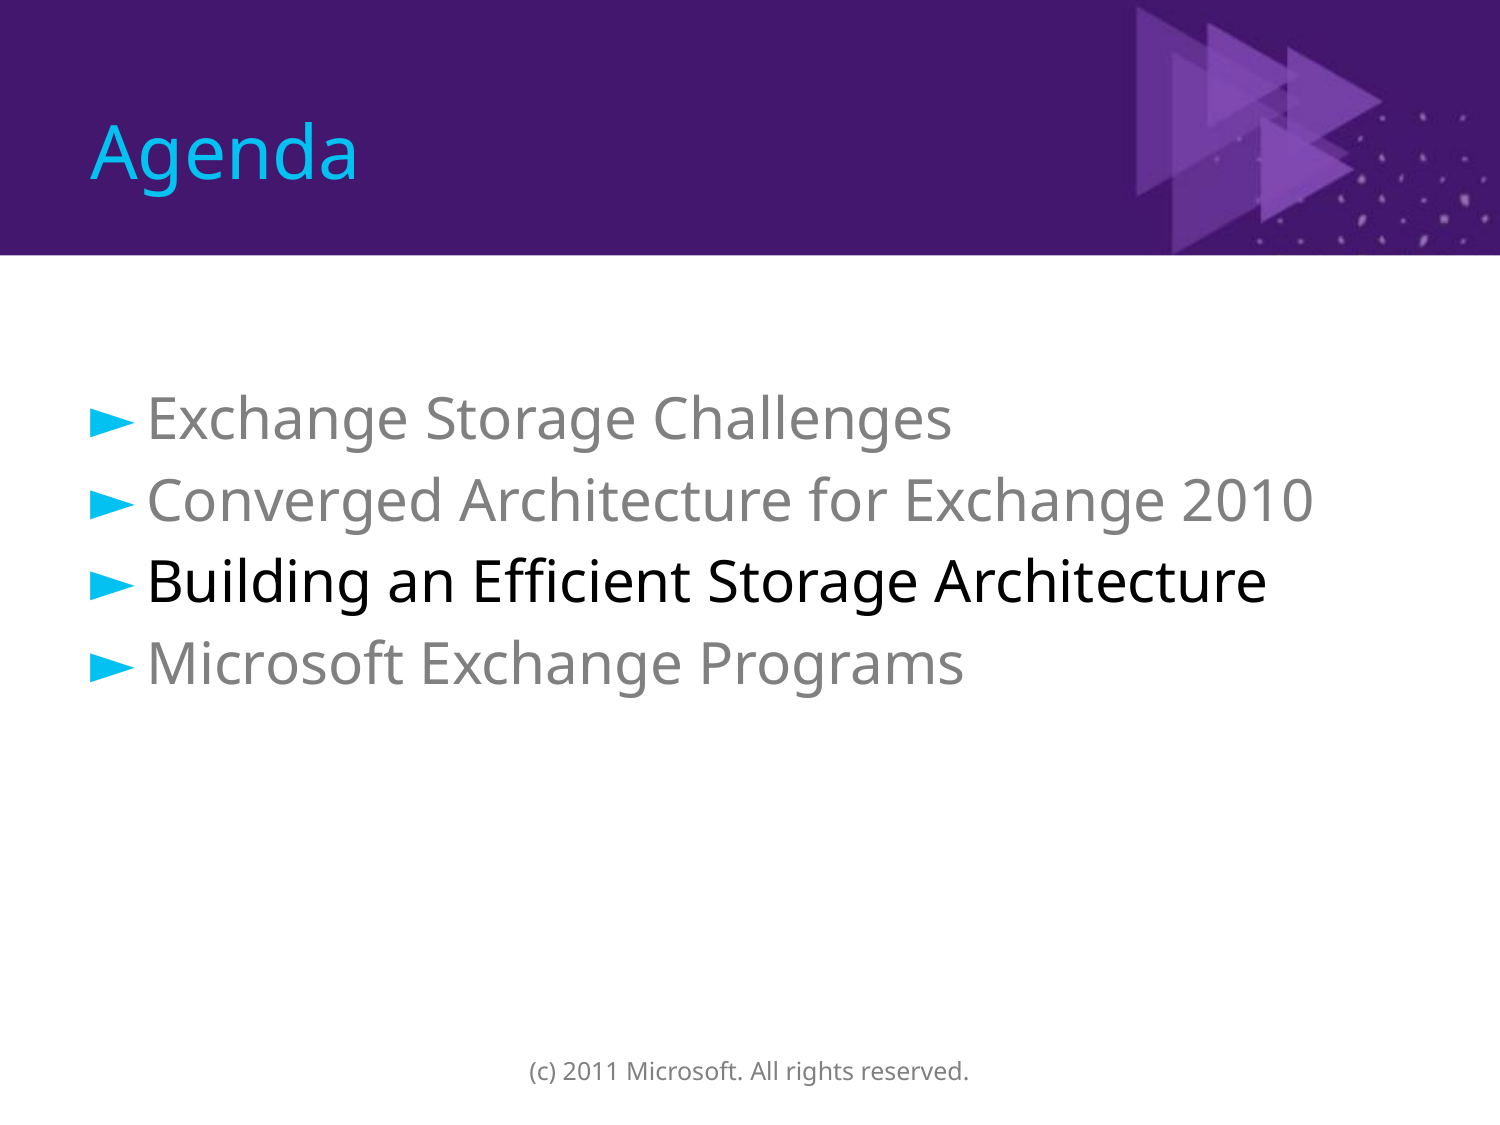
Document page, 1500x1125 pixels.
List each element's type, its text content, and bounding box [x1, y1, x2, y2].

footer (c) 2011 Microsoft. All rights reserved. [512, 1042, 988, 1103]
picture [0, 0, 1500, 255]
list Exchange Storage Challenges Converged Architecture for Exchange 2010 Building an Efficient Storage Architecture Microsoft Exchange Programs [75, 373, 1425, 1005]
title Agenda [75, 56, 1425, 244]
